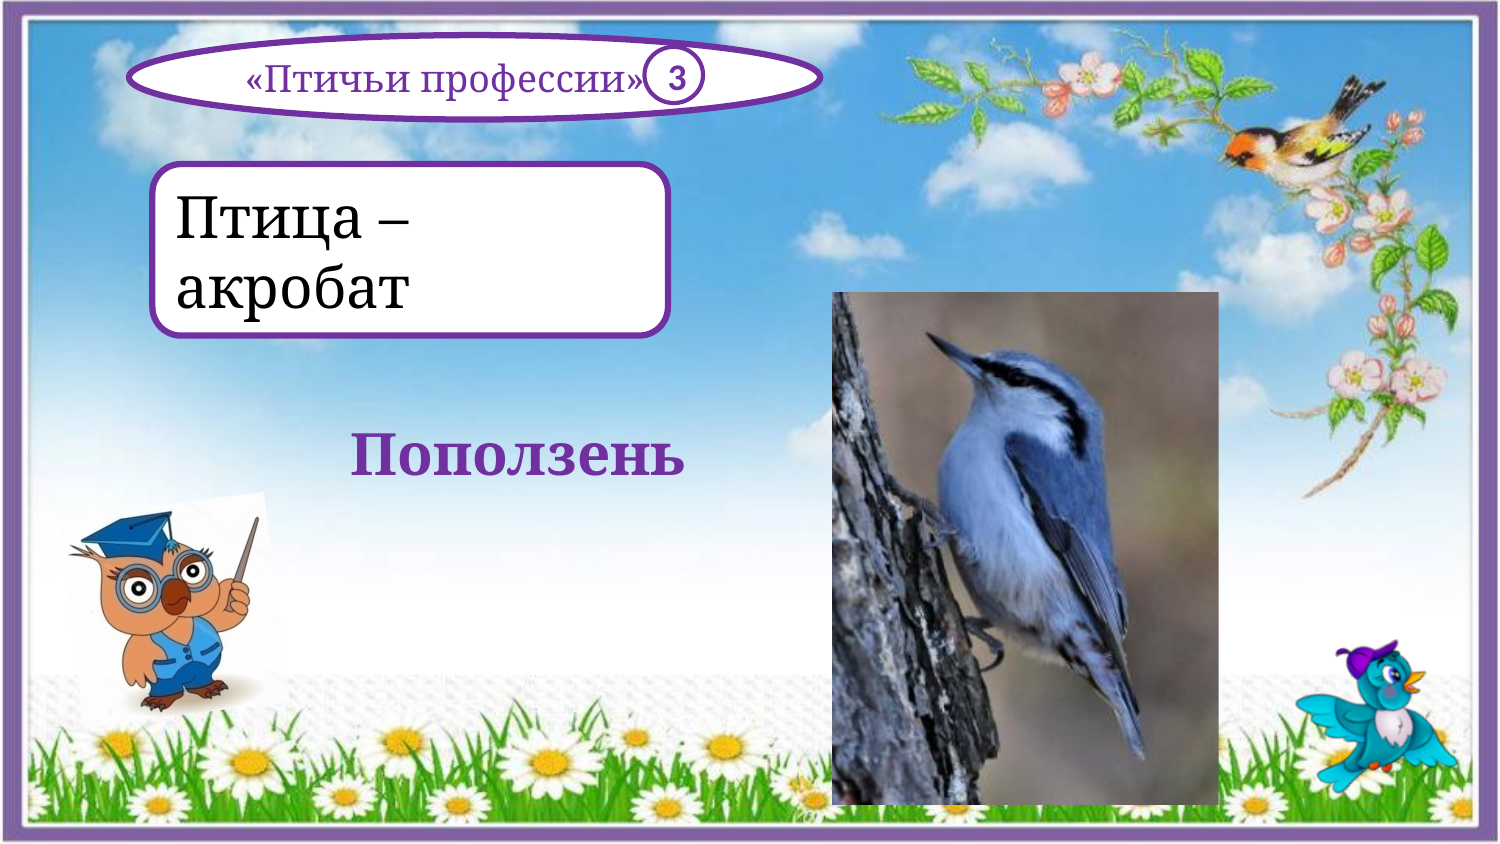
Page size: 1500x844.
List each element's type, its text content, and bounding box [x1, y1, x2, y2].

text_box «Птичьи профессии» [128, 35, 821, 120]
text_box 3 [642, 44, 706, 106]
picture [0, 0, 1500, 844]
text_box Птица – акробат [152, 164, 668, 336]
text_box Поползень [335, 410, 701, 495]
